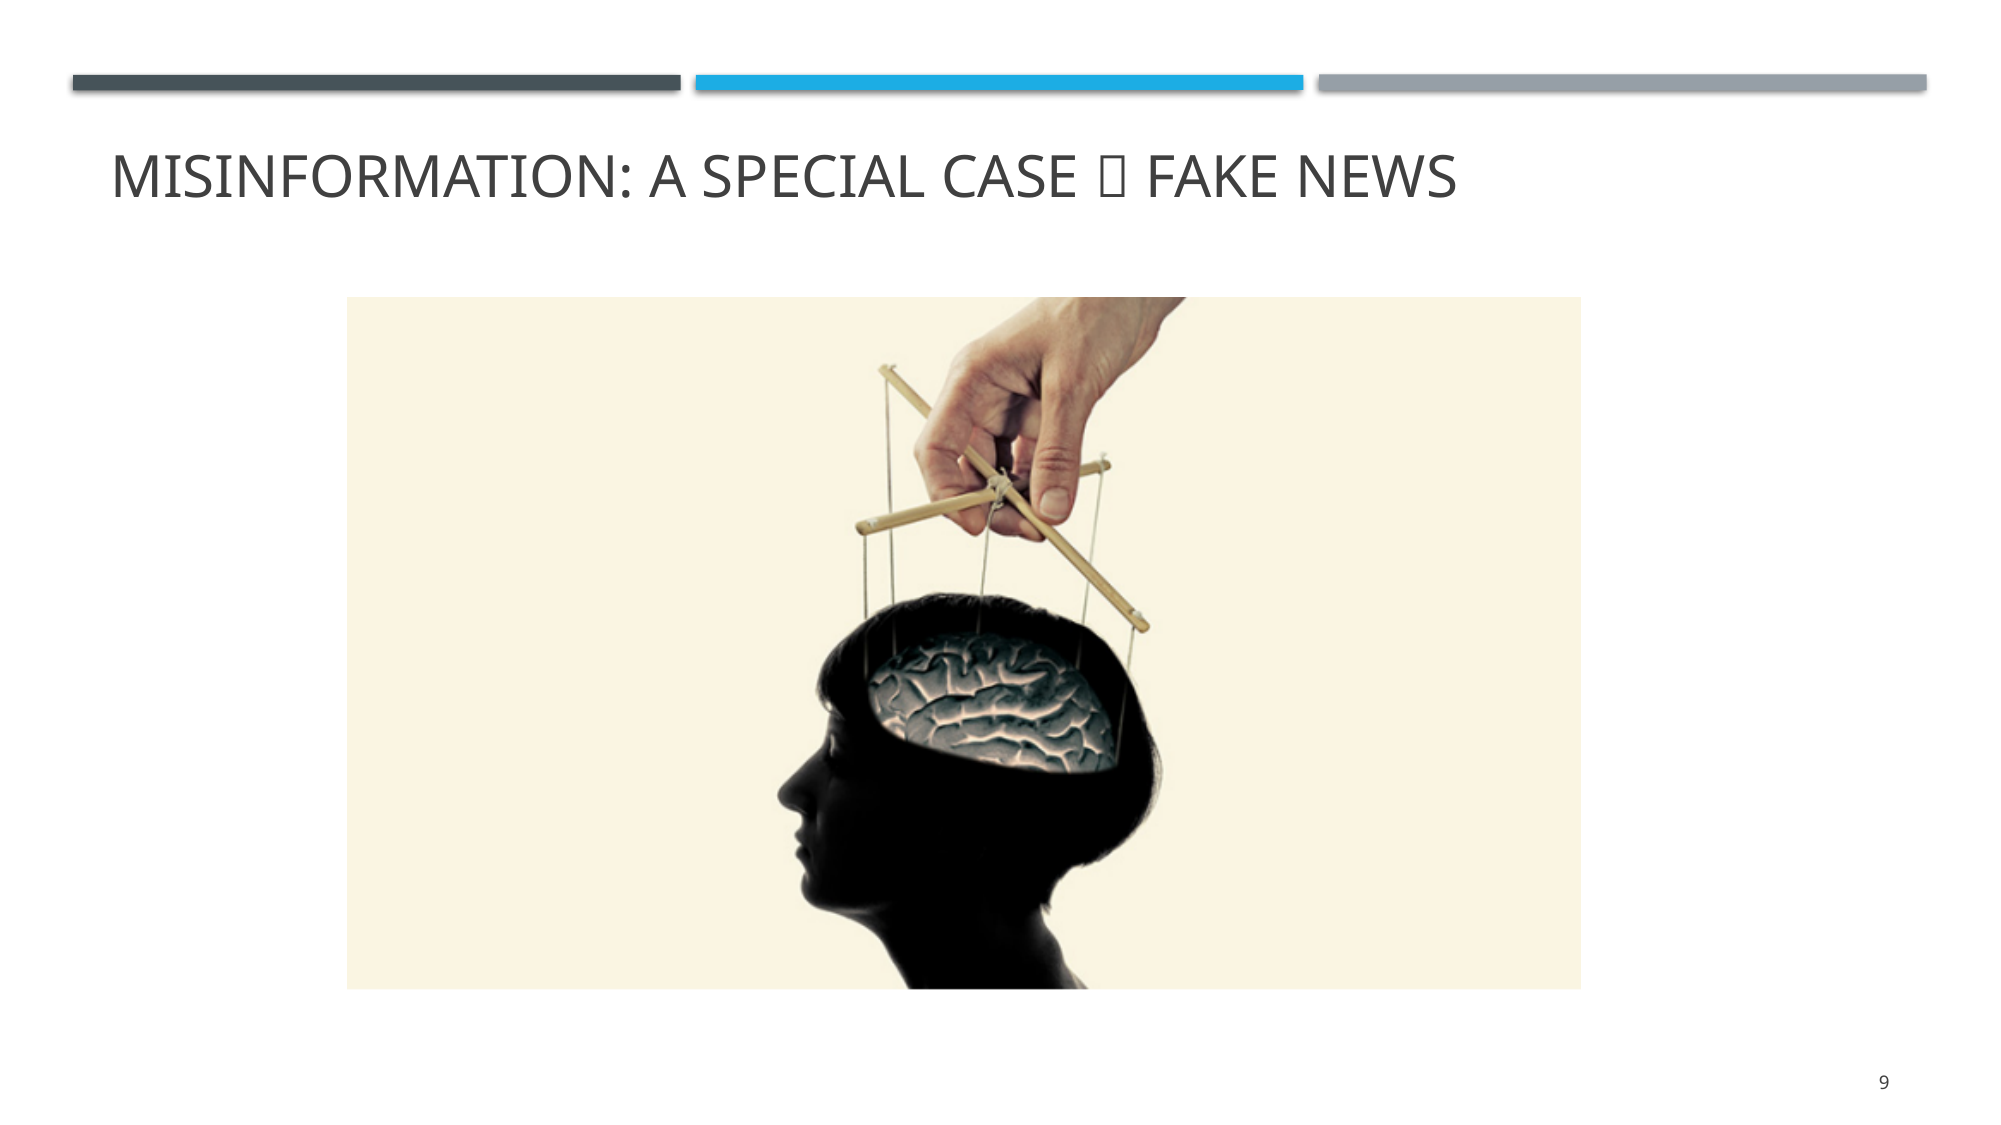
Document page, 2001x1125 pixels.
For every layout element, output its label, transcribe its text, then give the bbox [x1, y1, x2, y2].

title Misinformation: A special Case  Fake News [95, 115, 1905, 217]
picture [347, 297, 1582, 993]
slide_number 9 [1732, 1053, 1905, 1114]
